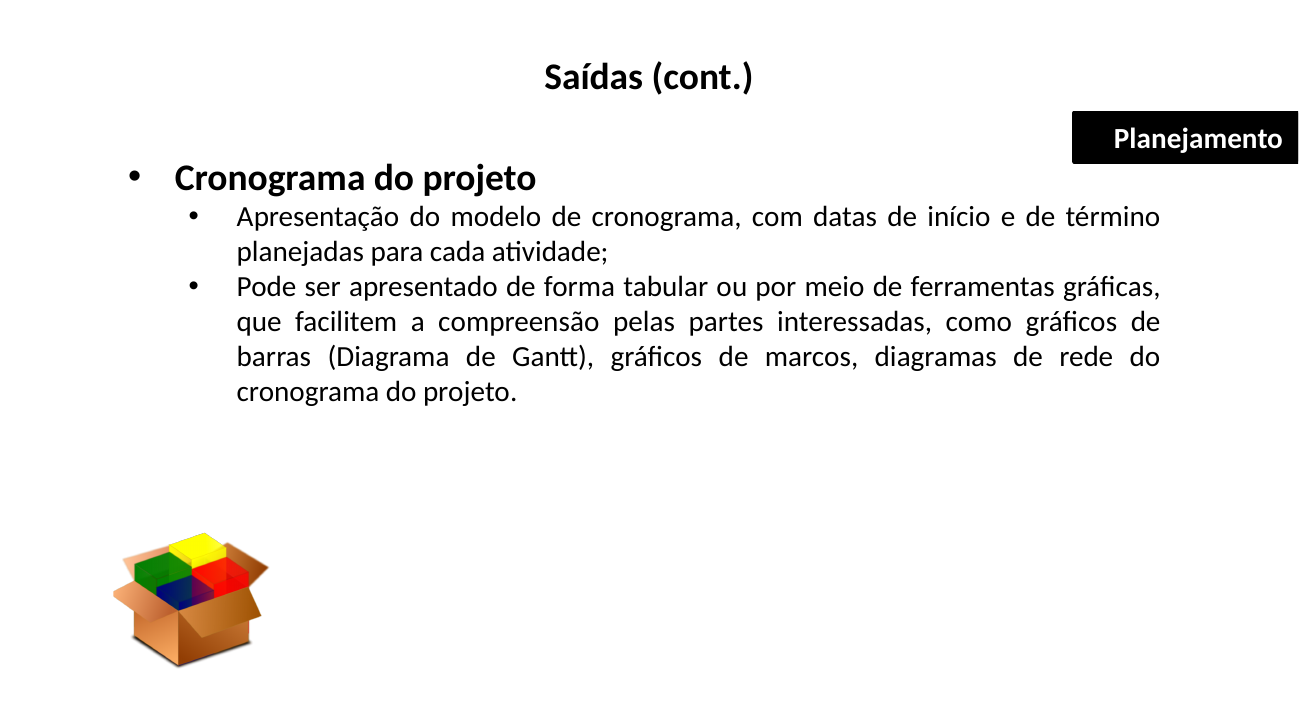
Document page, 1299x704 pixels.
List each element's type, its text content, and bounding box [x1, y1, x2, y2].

picture [112, 520, 273, 672]
text_box Cronograma do projeto Apresentação do modelo de cronograma, com datas de início e de término planejadas para cada atividade; Pode ser apresentado de forma tabular ou por meio de ferramentas gráficas, que facilitem a compreensão pelas partes interessadas, como gráficos de barras (Diagrama de Gantt), gráficos de marcos, diagramas de rede do cronograma do projeto. [113, 145, 1177, 418]
text_box Planejamento [1074, 112, 1299, 162]
text_box Saídas (cont.) [0, 44, 1299, 106]
